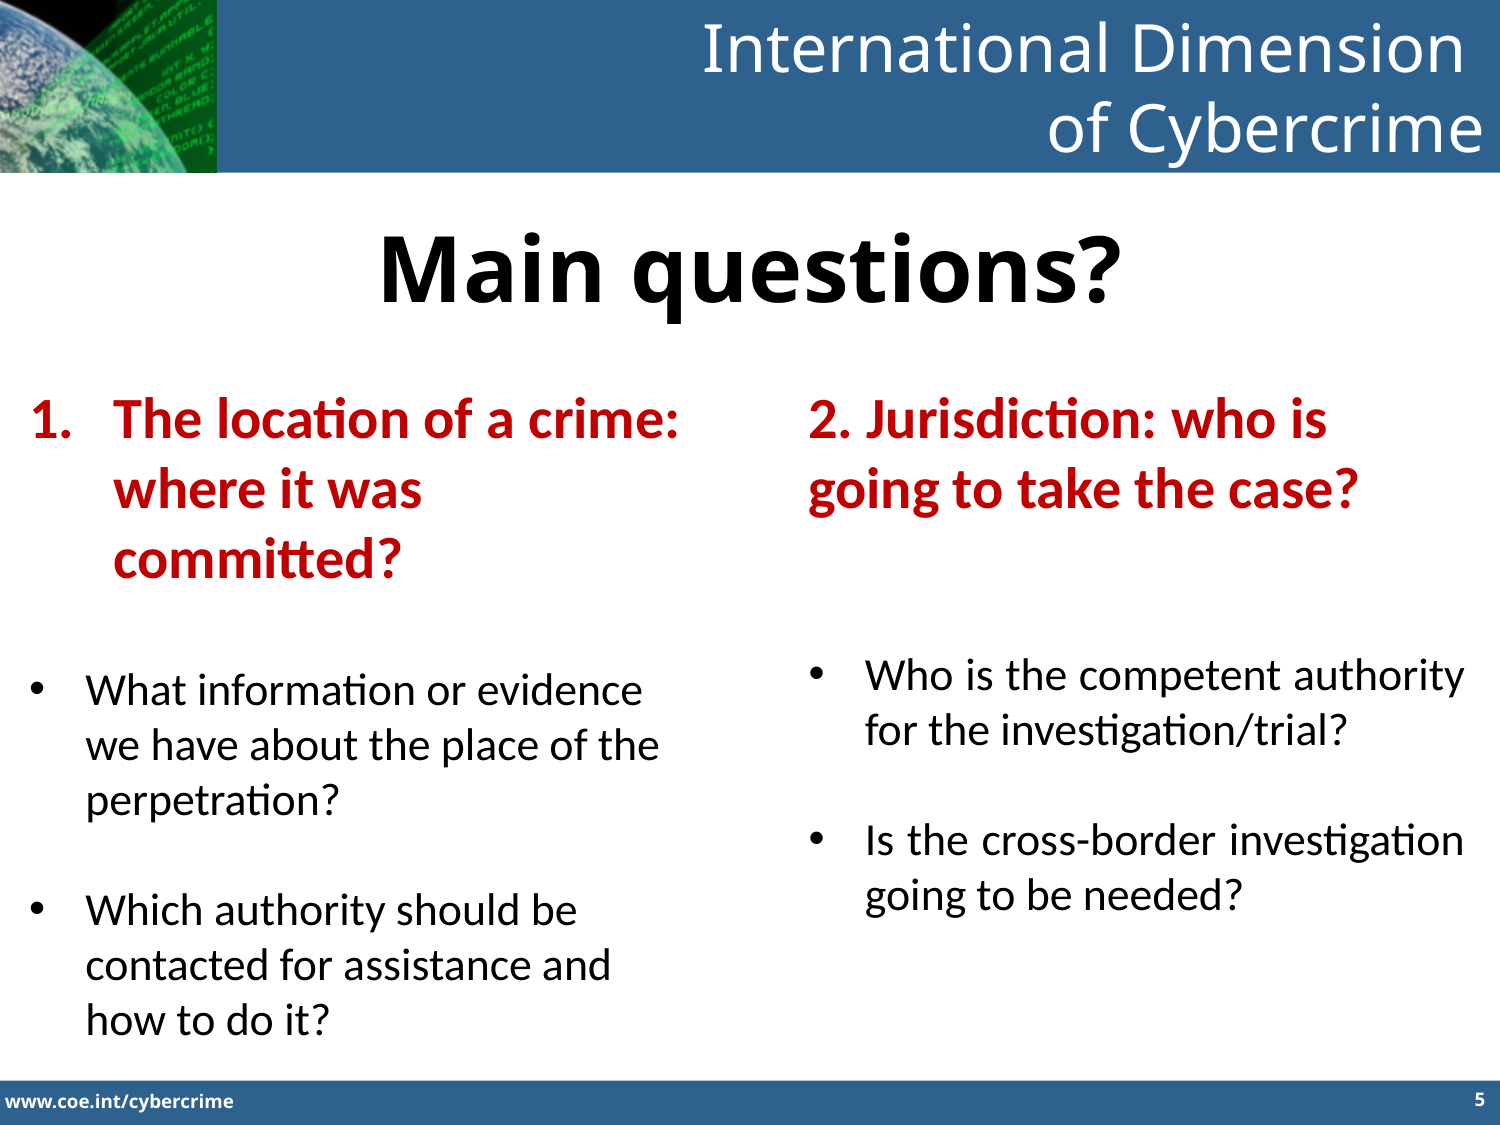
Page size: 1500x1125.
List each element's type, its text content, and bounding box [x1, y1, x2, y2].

text_box 2. Jurisdiction: who is going to take the case? Who is the competent authority for the investigation/trial? Is the cross-border investigation going to be needed? [793, 372, 1480, 928]
text_box The location of a crime: where it was committed? What information or evidence we have about the place of the perpetration? Which authority should be contacted for assistance and how to do it? [14, 372, 707, 1053]
text_box Main questions? [74, 203, 1425, 331]
picture [0, 1, 217, 173]
slide_number 5 [1149, 1079, 1500, 1125]
text_box International Dimension of Cybercrime [329, 9, 1500, 162]
